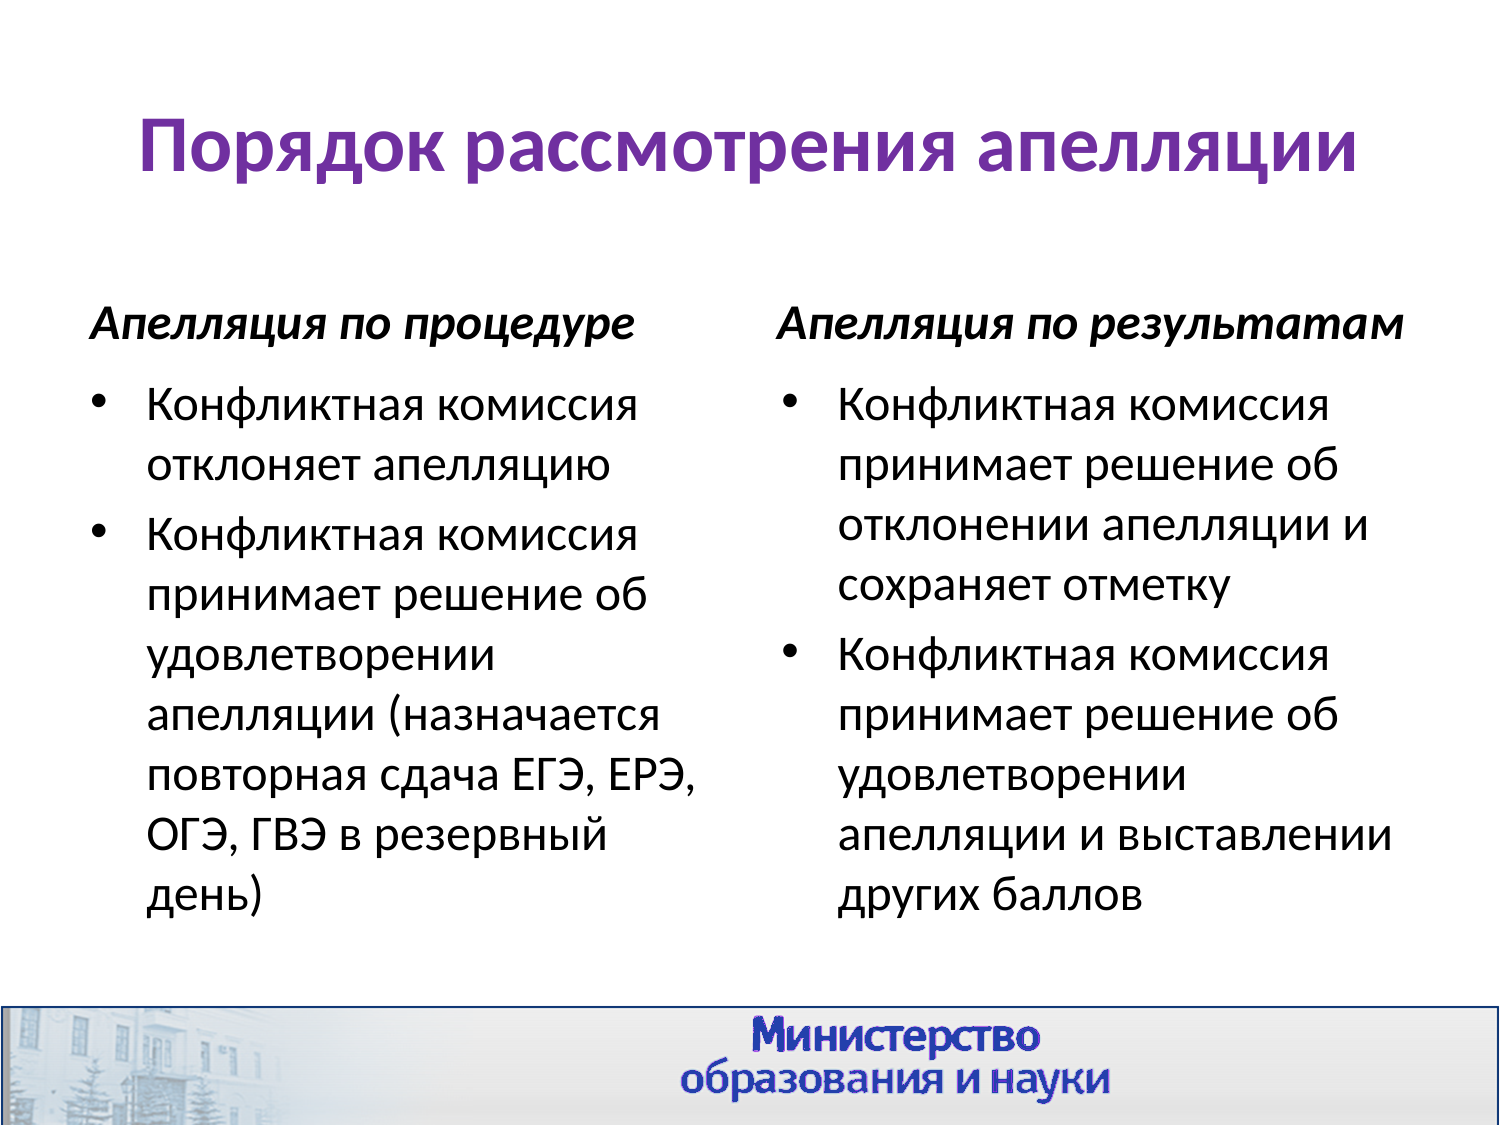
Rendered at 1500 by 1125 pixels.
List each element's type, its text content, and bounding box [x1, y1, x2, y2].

title Порядок рассмотрения апелляции [75, 45, 1425, 233]
list Конфликтная комиссия принимает решение об отклонении апелляции и сохраняет отметку Конфликтная комиссия принимает решение об удовлетворении апелляции и выставлении других баллов [766, 363, 1430, 1003]
list Апелляция по процедуре [75, 251, 738, 357]
list Конфликтная комиссия отклоняет апелляцию Конфликтная комиссия принимает решение об удовлетворении апелляции (назначается повторная сдача ЕГЭ, ЕРЭ, ОГЭ, ГВЭ в резервный день) [75, 363, 738, 1003]
list Апелляция по результатам [761, 251, 1425, 357]
picture [0, 1004, 1500, 1125]
